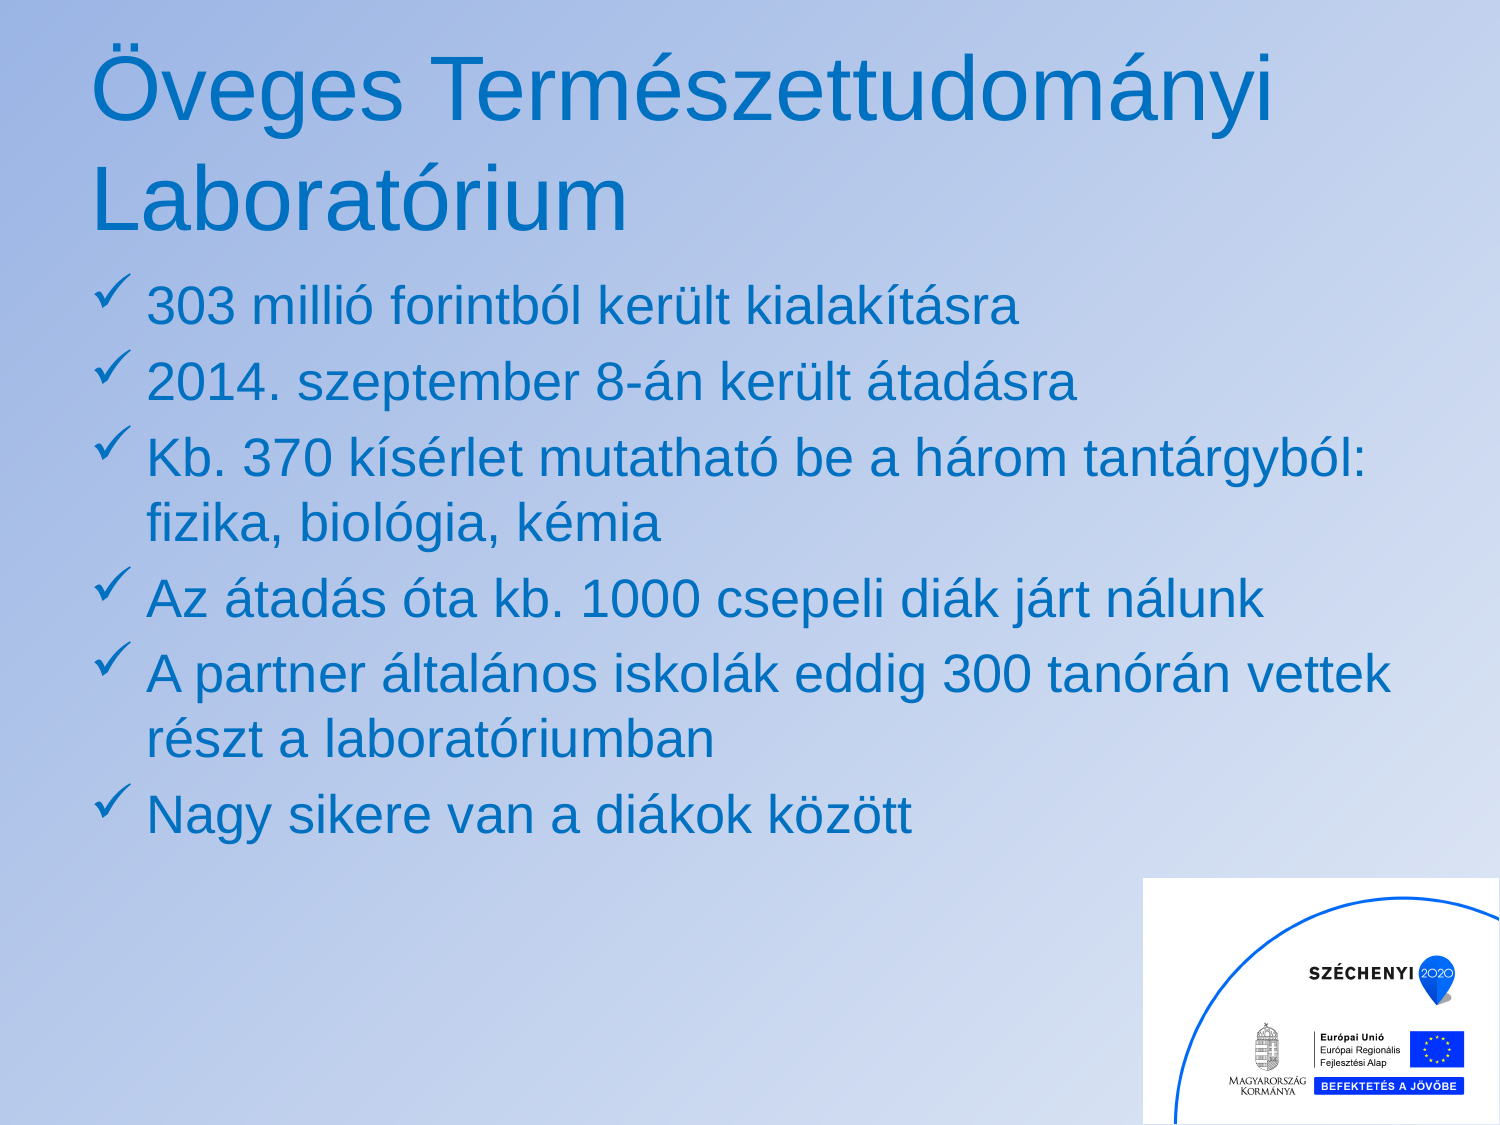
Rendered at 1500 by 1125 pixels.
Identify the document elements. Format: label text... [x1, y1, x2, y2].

picture [1143, 878, 1499, 1124]
list 303 millió forintból került kialakításra 2014. szeptember 8-án került átadásra Kb. 370 kísérlet mutatható be a három tantárgyból: fizika, biológia, kémia Az átadás óta kb. 1000 csepeli diák járt nálunk A partner általános iskolák eddig 300 tanórán vettek részt a laboratóriumban Nagy sikere van a diákok között [75, 262, 1425, 1005]
title Öveges Természettudományi Laboratórium [75, 45, 1425, 233]
